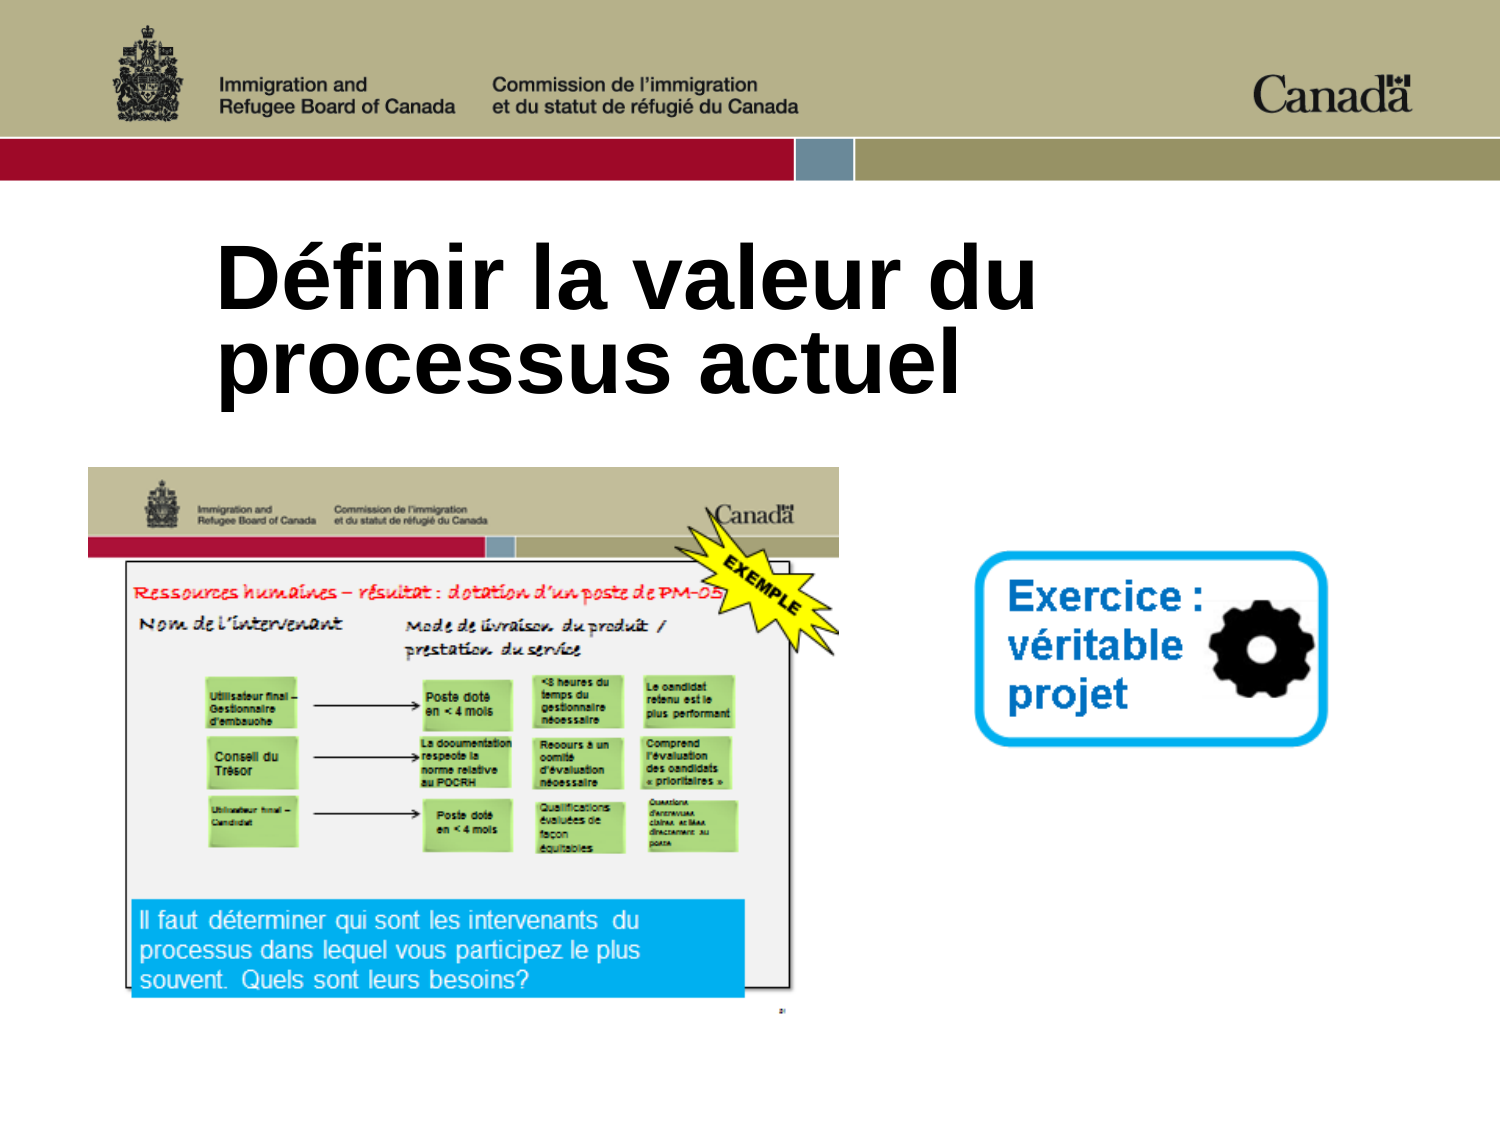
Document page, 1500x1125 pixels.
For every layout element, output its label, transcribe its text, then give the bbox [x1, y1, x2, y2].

picture [0, 1, 1500, 1125]
title Définir la valeur du processus actuel [200, 237, 1413, 425]
